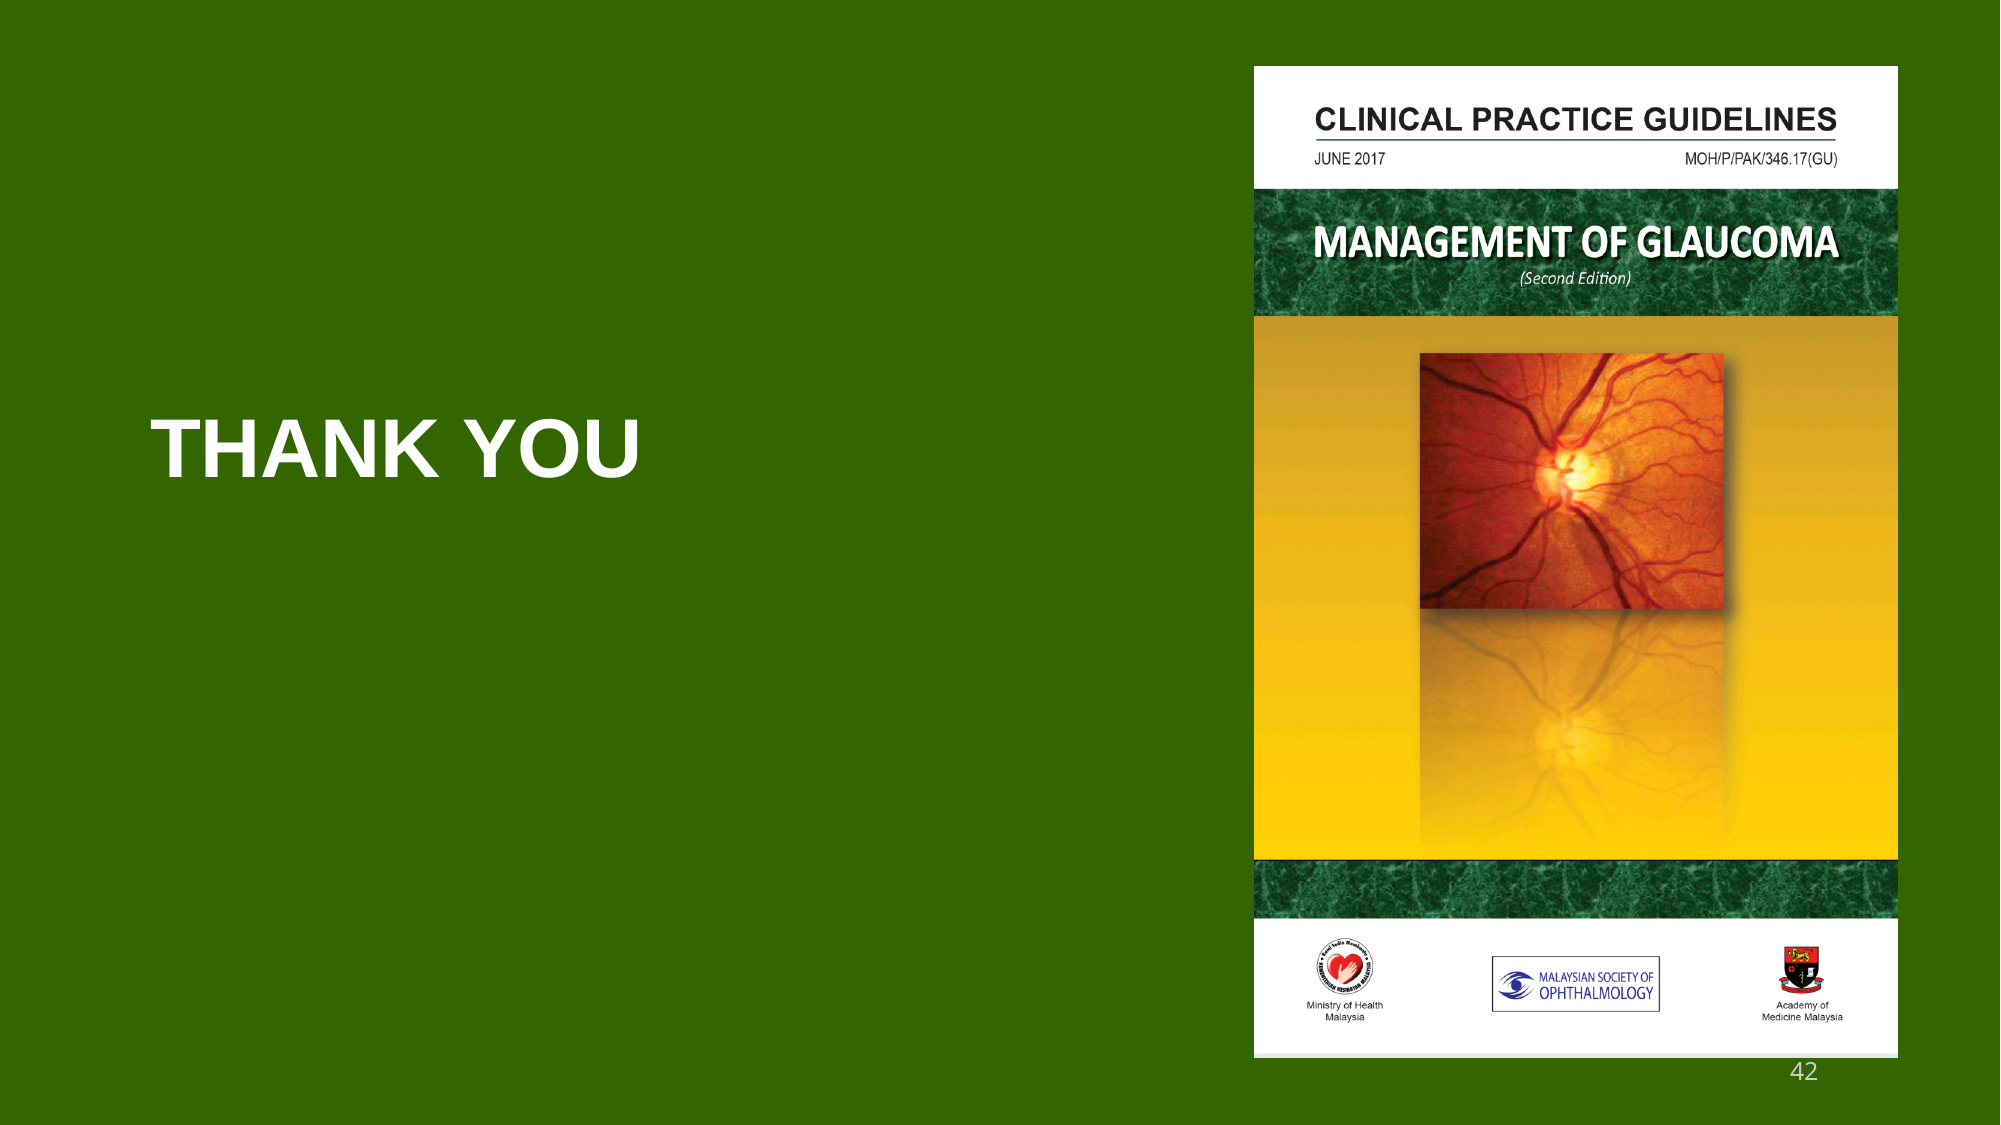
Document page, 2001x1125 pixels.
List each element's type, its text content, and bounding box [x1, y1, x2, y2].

title THANK YOU [150, 324, 1850, 576]
slide_number 42 [1518, 1042, 1819, 1103]
picture [1254, 66, 1898, 1058]
